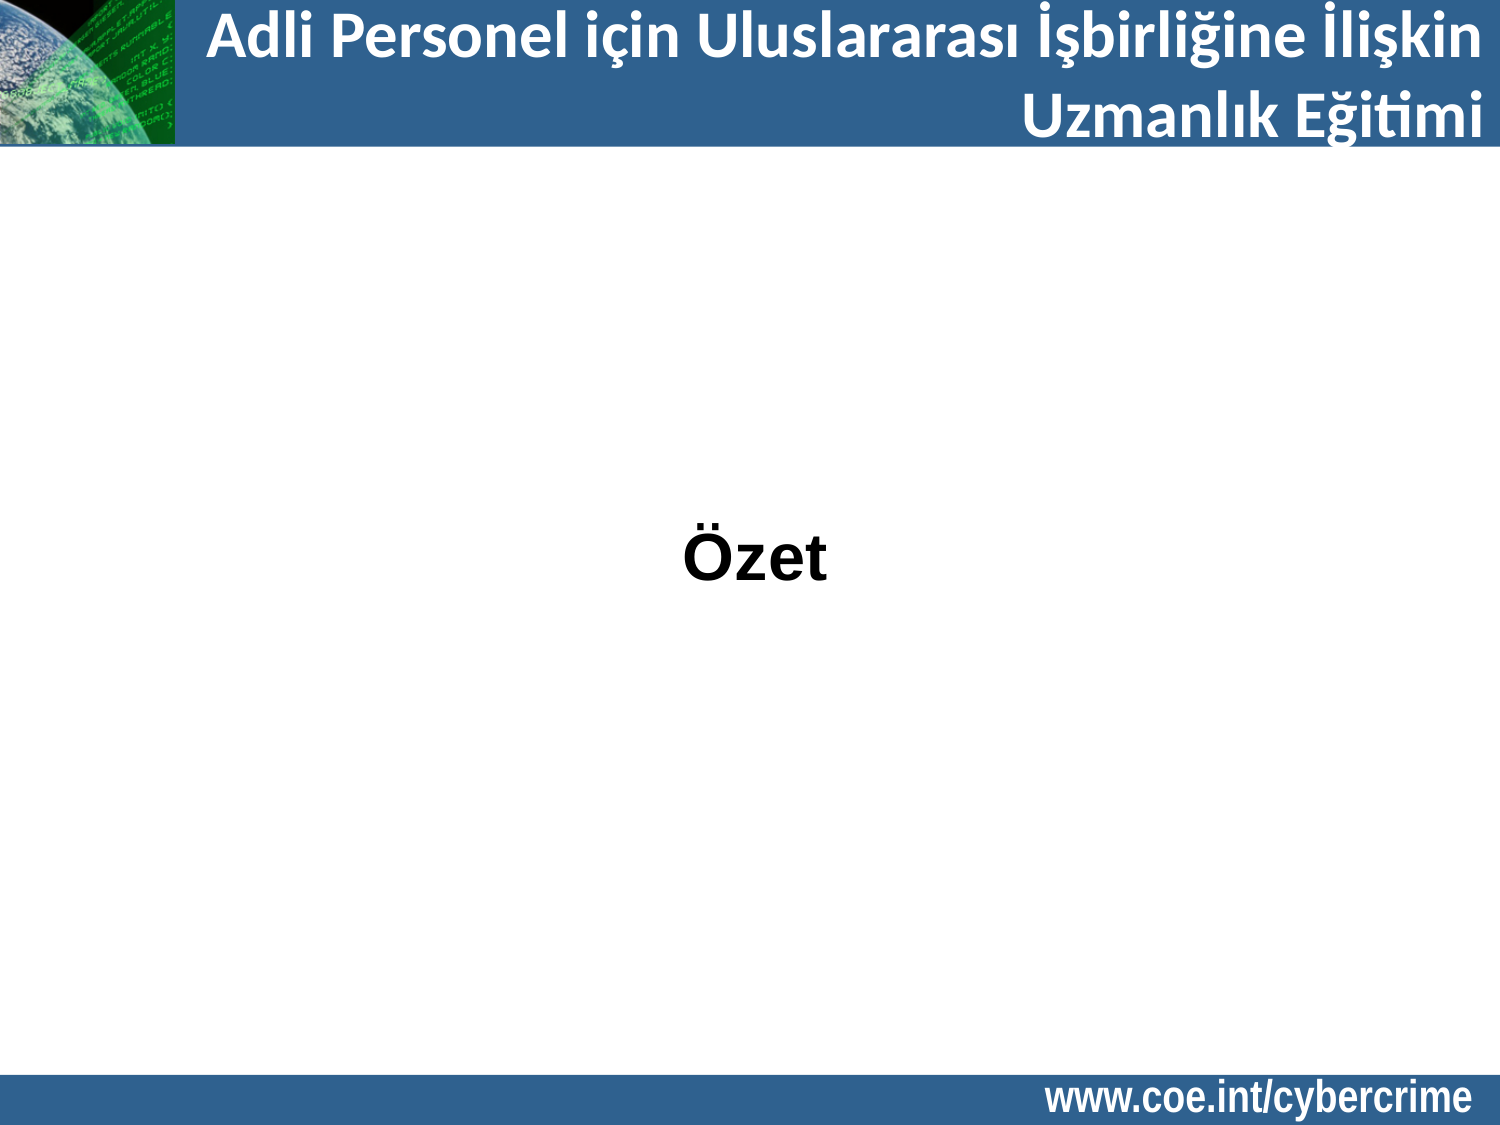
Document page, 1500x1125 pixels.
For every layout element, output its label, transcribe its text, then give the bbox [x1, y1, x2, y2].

text_box Adli Personel için Uluslararası İşbirliğine İlişkin Uzmanlık Eğitimi [177, 0, 1500, 149]
text_box Özet [56, 441, 1455, 665]
picture [0, 0, 175, 144]
text_box [0, 1073, 1030, 1125]
text_box www.coe.int/cybercrime [1030, 1059, 1500, 1125]
